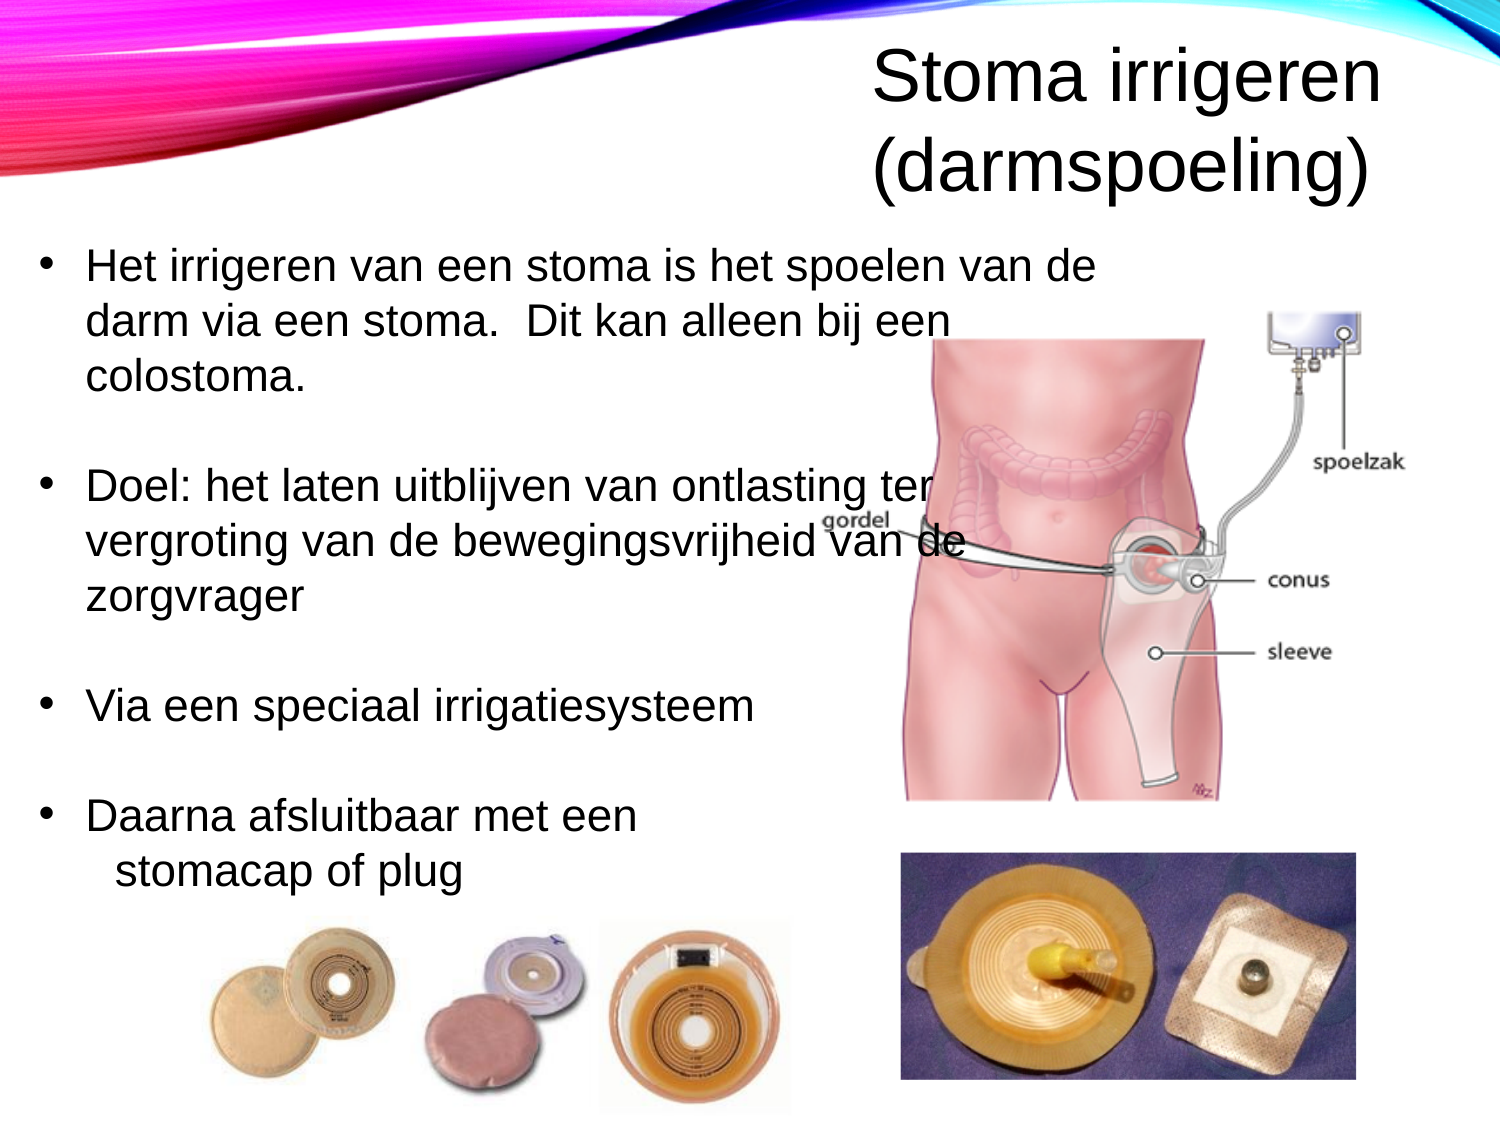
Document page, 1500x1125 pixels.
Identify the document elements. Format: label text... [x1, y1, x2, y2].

text_box Stoma irrigeren (darmspoeling) [856, 18, 1500, 207]
picture [767, 207, 1500, 1107]
picture [194, 908, 798, 1125]
text_box Het irrigeren van een stoma is het spoelen van de darm via een stoma. Dit kan alleen bij een colostoma. Doel: het laten uitblijven van ontlasting ter vergroting van de bewegingsvrijheid van de zorgvrager Via een speciaal irrigatiesysteem Daarna afsluitbaar met een stomacap of plug [23, 228, 841, 948]
picture [0, 0, 1500, 178]
